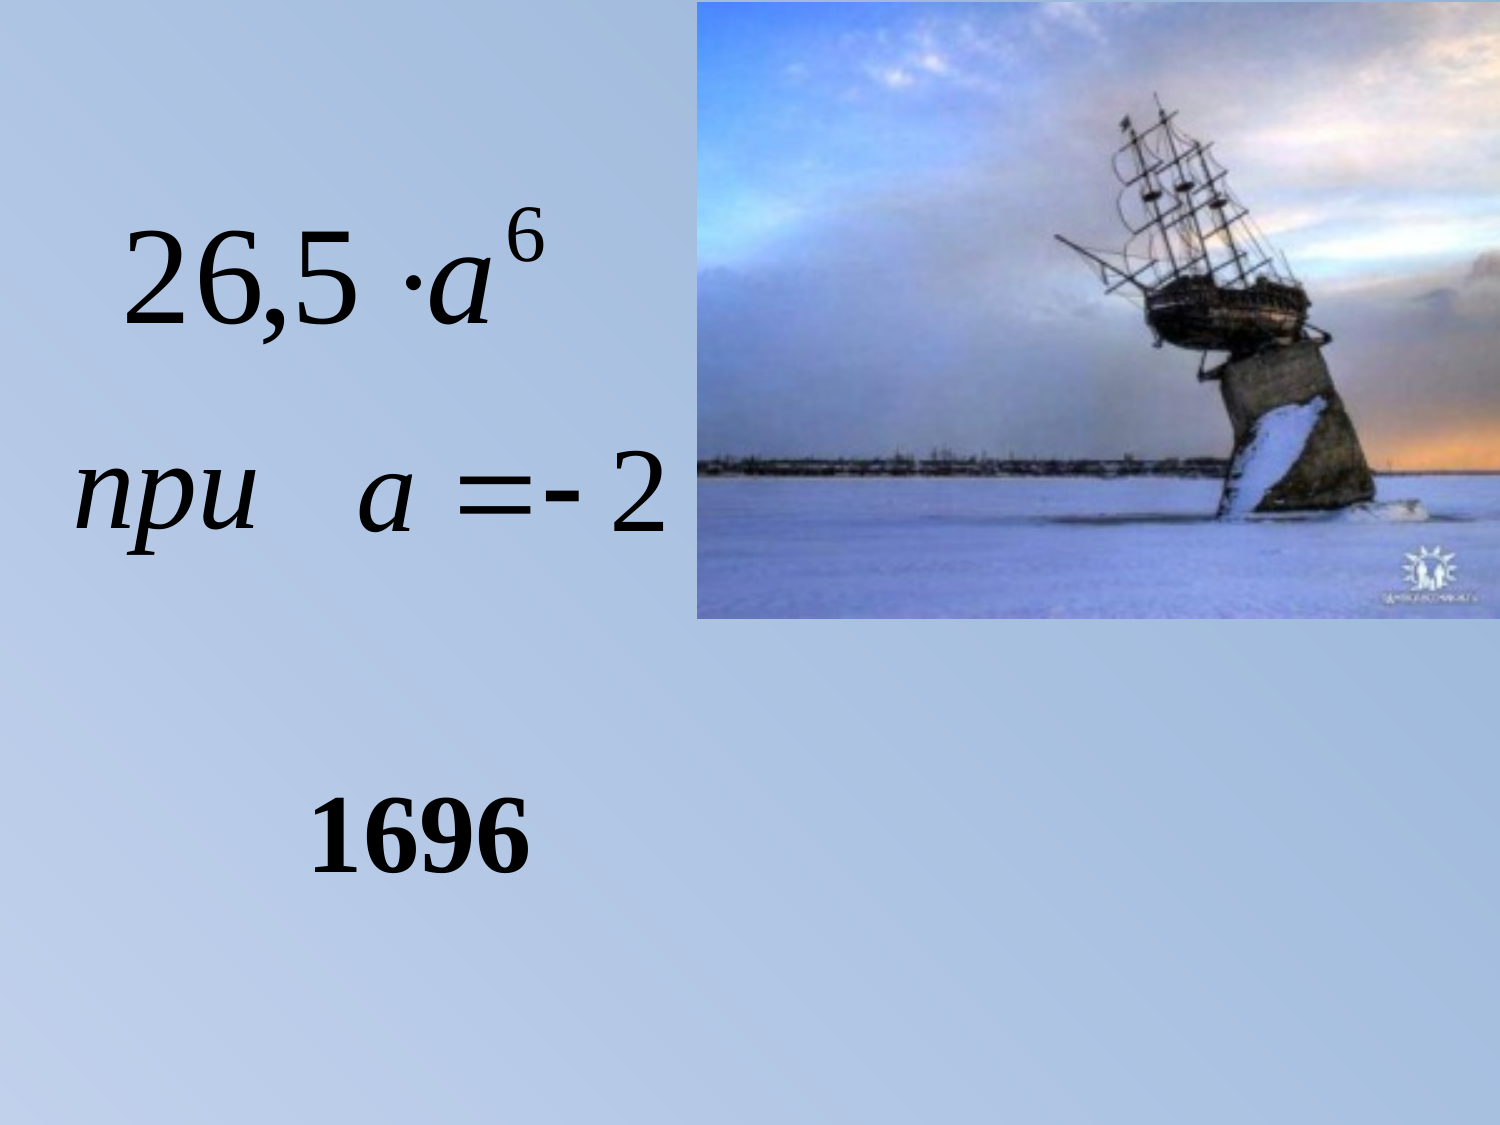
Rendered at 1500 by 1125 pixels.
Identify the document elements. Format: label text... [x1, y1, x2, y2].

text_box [338, 420, 693, 563]
text_box 1696 [292, 753, 547, 903]
picture [697, 2, 1500, 620]
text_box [52, 444, 285, 582]
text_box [100, 172, 566, 382]
